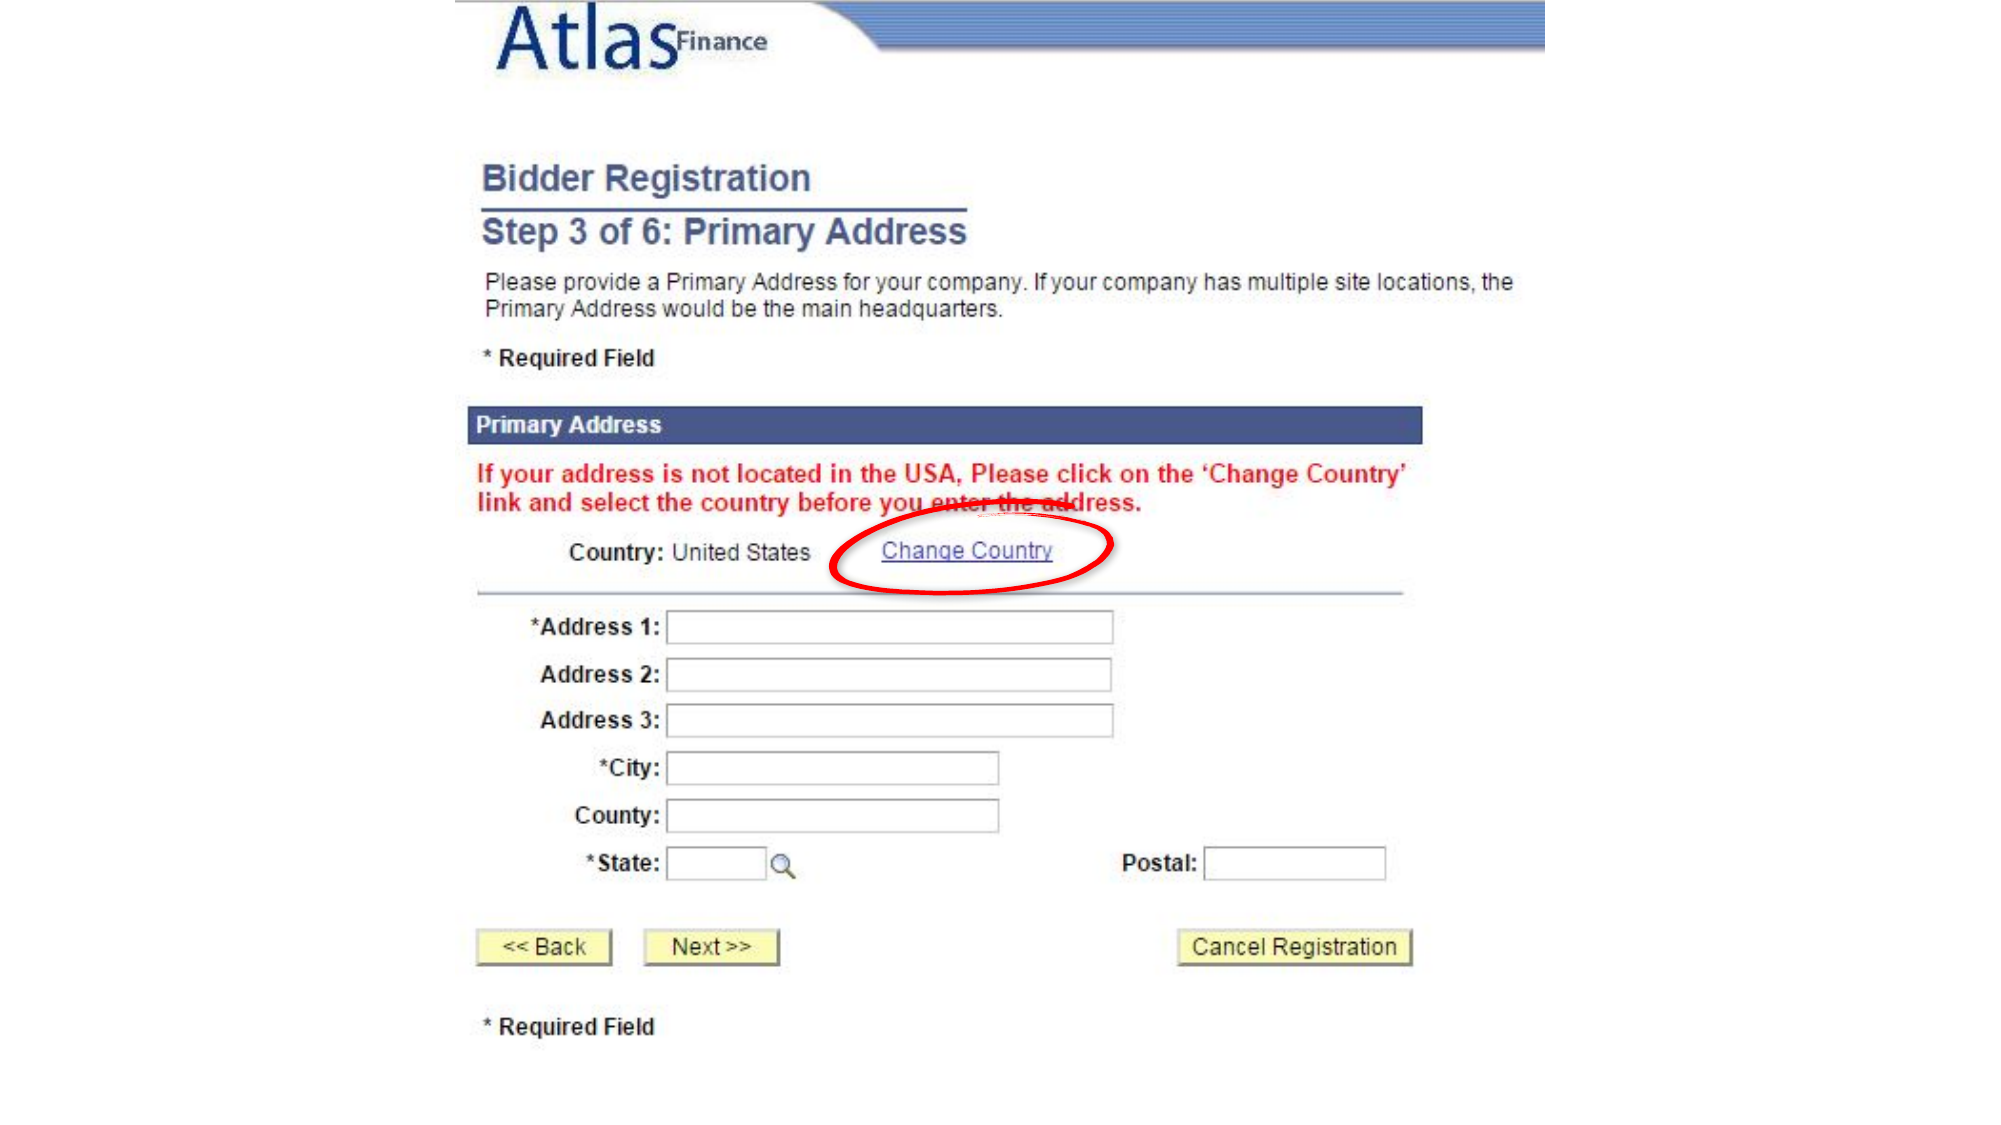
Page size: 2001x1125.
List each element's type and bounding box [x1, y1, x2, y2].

picture [455, 0, 1545, 1125]
